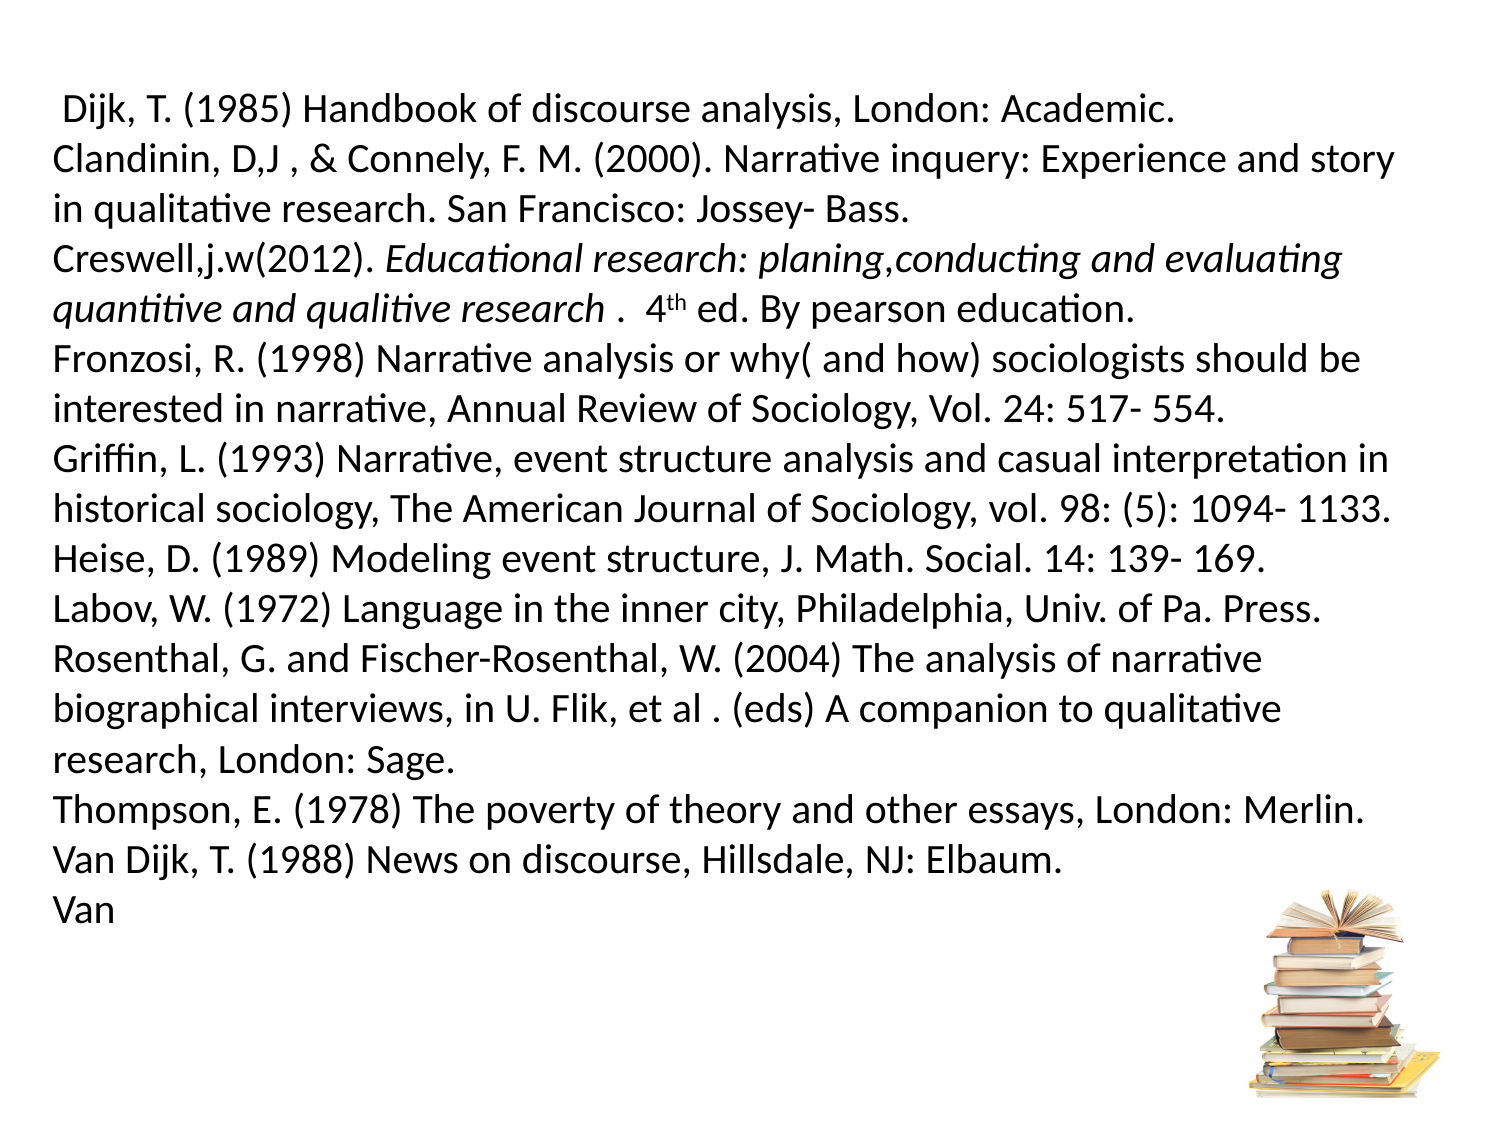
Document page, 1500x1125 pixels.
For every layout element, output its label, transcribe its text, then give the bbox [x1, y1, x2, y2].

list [1187, 849, 1500, 1125]
title Dijk, T. (1985) Handbook of discourse analysis, London: Academic. Clandinin, D,J , & Connely, F. M. (2000). Narrative inquery: Experience and story in qualitative research. San Francisco: Jossey- Bass. Creswell,j.w(2012). Educational research: planing,conducting and evaluating quantitive and qualitive research . 4th ed. By pearson education. Fronzosi, R. (1998) Narrative analysis or why( and how) sociologists should be interested in narrative, Annual Review of Sociology, Vol. 24: 517- 554. Griffin, L. (1993) Narrative, event structure analysis and casual interpretation in historical sociology, The American Journal of Sociology, vol. 98: (5): 1094- 1133. Heise, D. (1989) Modeling event structure, J. Math. Social. 14: 139- 169. Labov, W. (1972) Language in the inner city, Philadelphia, Univ. of Pa. Press. Rosenthal, G. and Fischer-Rosenthal, W. (2004) The analysis of narrative biographical interviews, in U. Flik, et al . (eds) A companion to qualitative research, London: Sage. Thompson, E. (1978) The poverty of theory and other essays, London: Merlin. Van Dijk, T. (1988) News on discourse, Hillsdale, NJ: Elbaum. Van [37, 50, 1425, 913]
